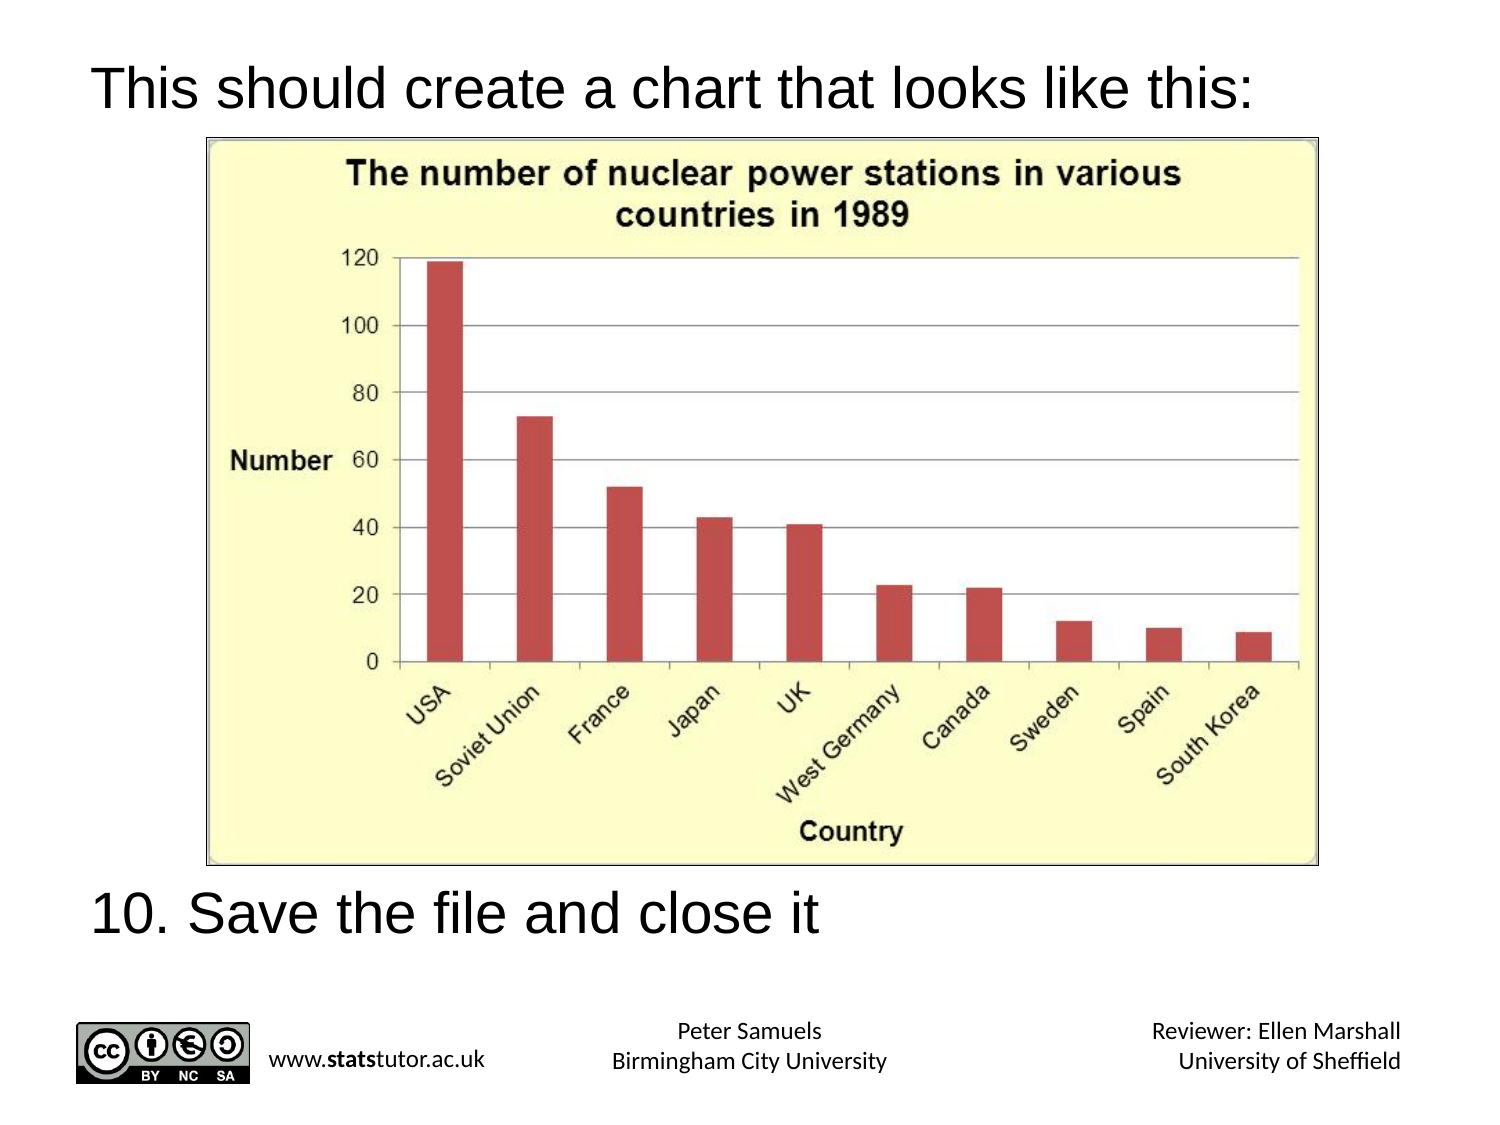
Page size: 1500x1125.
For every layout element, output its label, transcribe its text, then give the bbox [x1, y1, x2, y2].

text_box www.statstutor.ac.uk [254, 1035, 550, 1080]
text_box Peter Samuels Birmingham City University [549, 1007, 951, 1083]
text_box Reviewer: Ellen Marshall University of Sheffield [1038, 1007, 1417, 1083]
list This should create a chart that looks like this: 10. Save the file and close it [75, 42, 1425, 965]
picture [206, 136, 1320, 866]
picture [76, 1022, 251, 1084]
